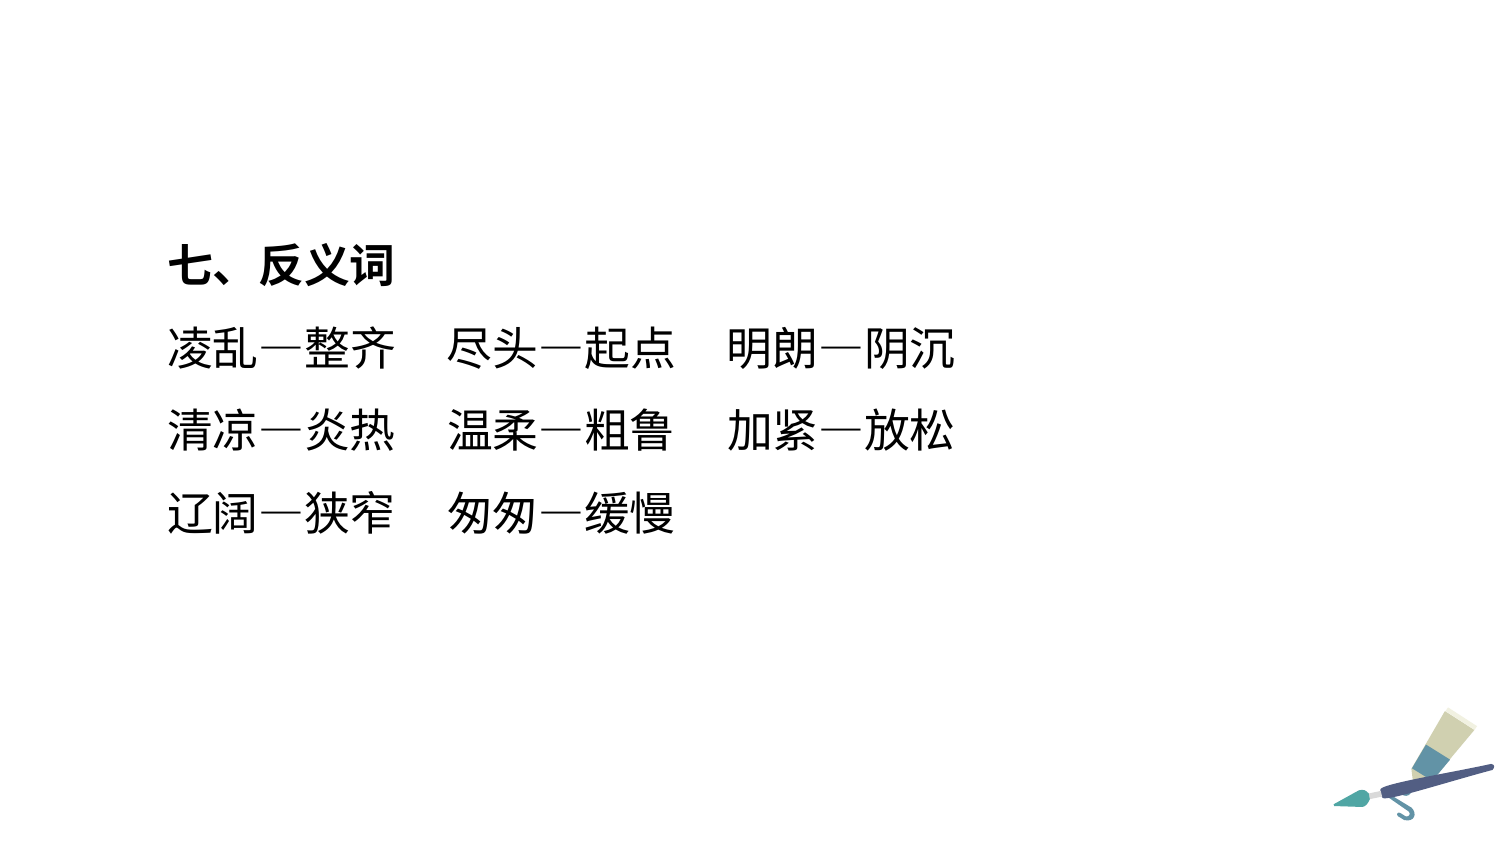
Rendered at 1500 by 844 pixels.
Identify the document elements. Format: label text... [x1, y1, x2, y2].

text_box 七、反义词 凌乱—整齐 尽头—起点 明朗—阴沉 清凉—炎热 温柔—粗鲁 加紧—放松 辽阔—狭窄 匆匆—缓慢 [152, 202, 1393, 547]
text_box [1358, 708, 1481, 844]
